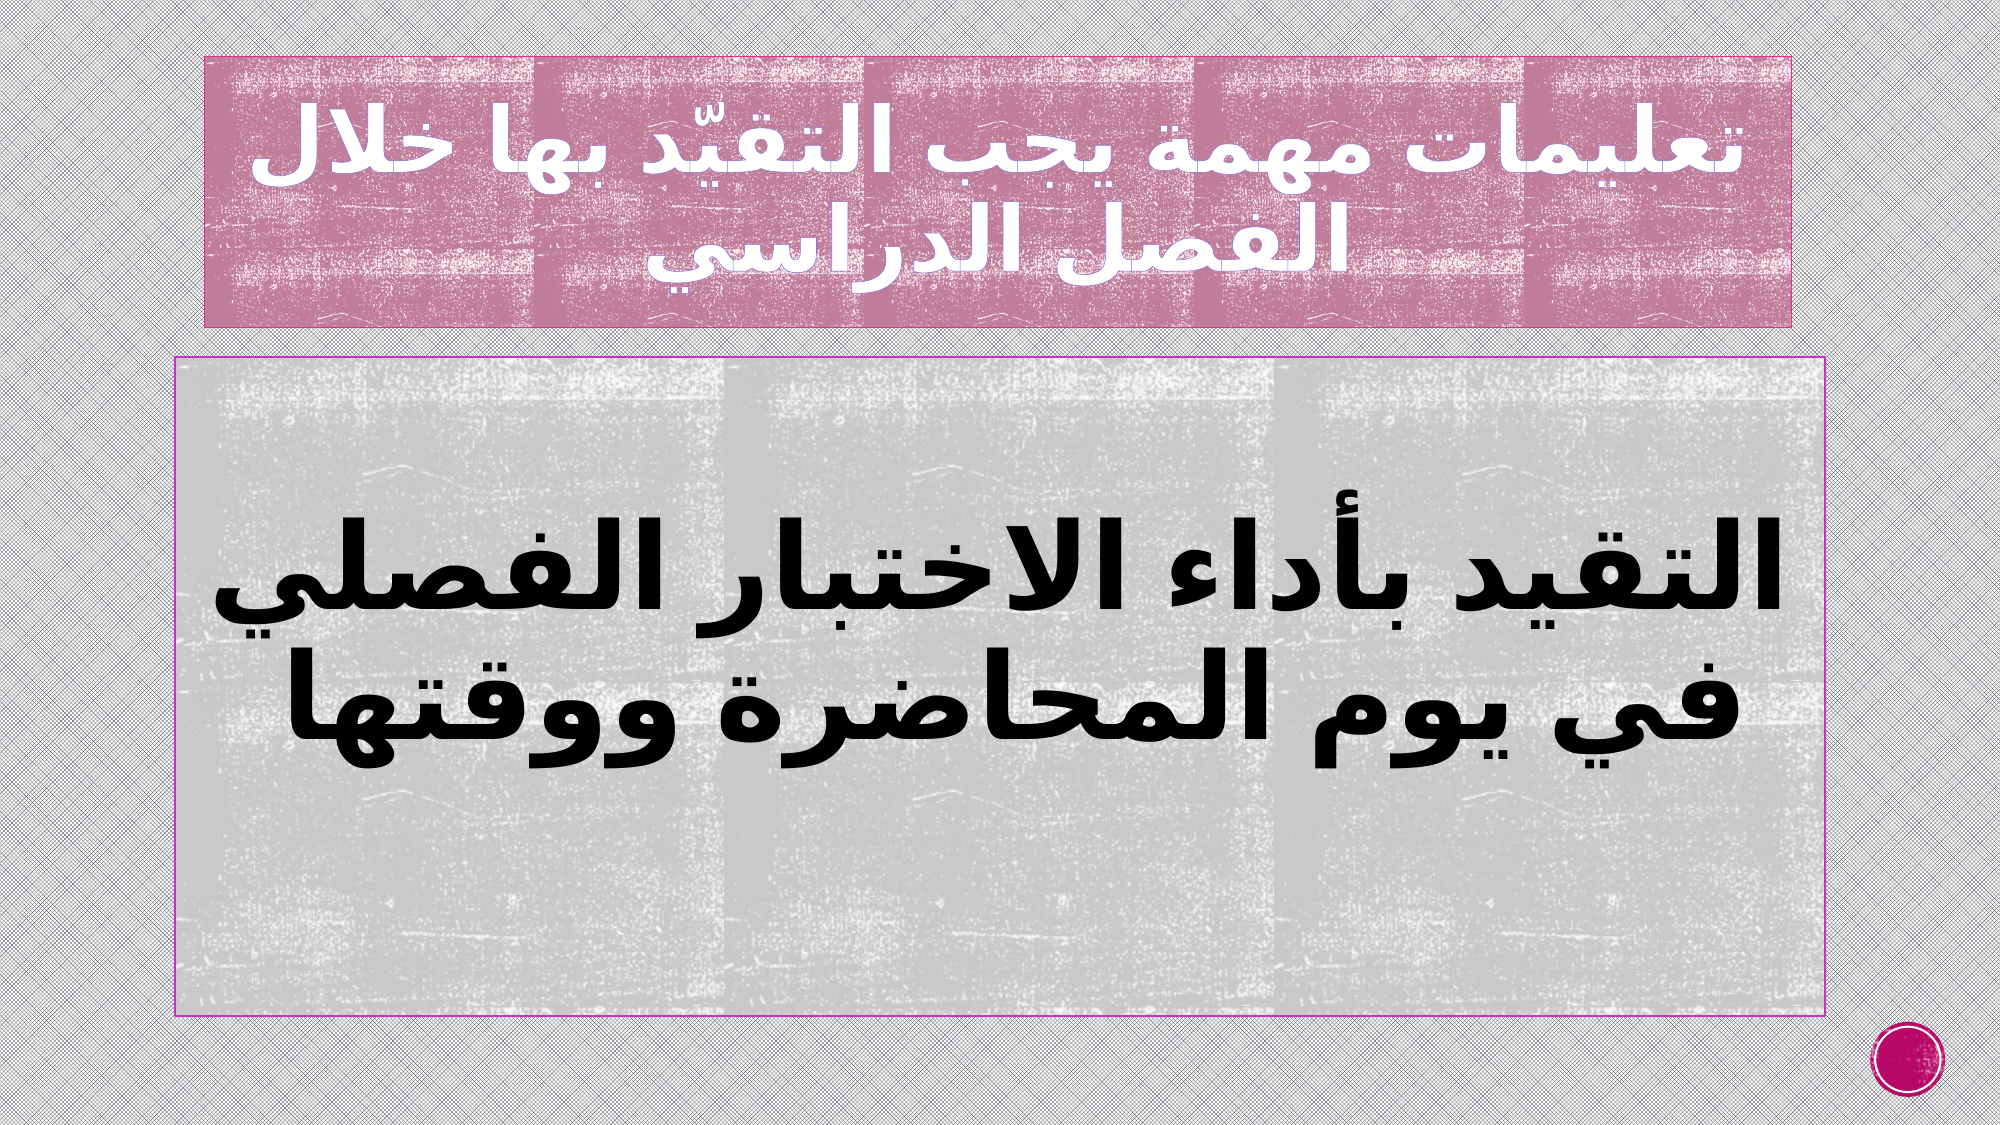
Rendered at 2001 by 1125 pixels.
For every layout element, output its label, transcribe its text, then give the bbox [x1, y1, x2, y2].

title تعليمات مهمة يجب التقيّد بها خلال الفصل الدراسي [204, 56, 1792, 328]
list التقيد بأداء الاختبار الفصلي في يوم المحاضرة ووقتها [174, 356, 1826, 1017]
